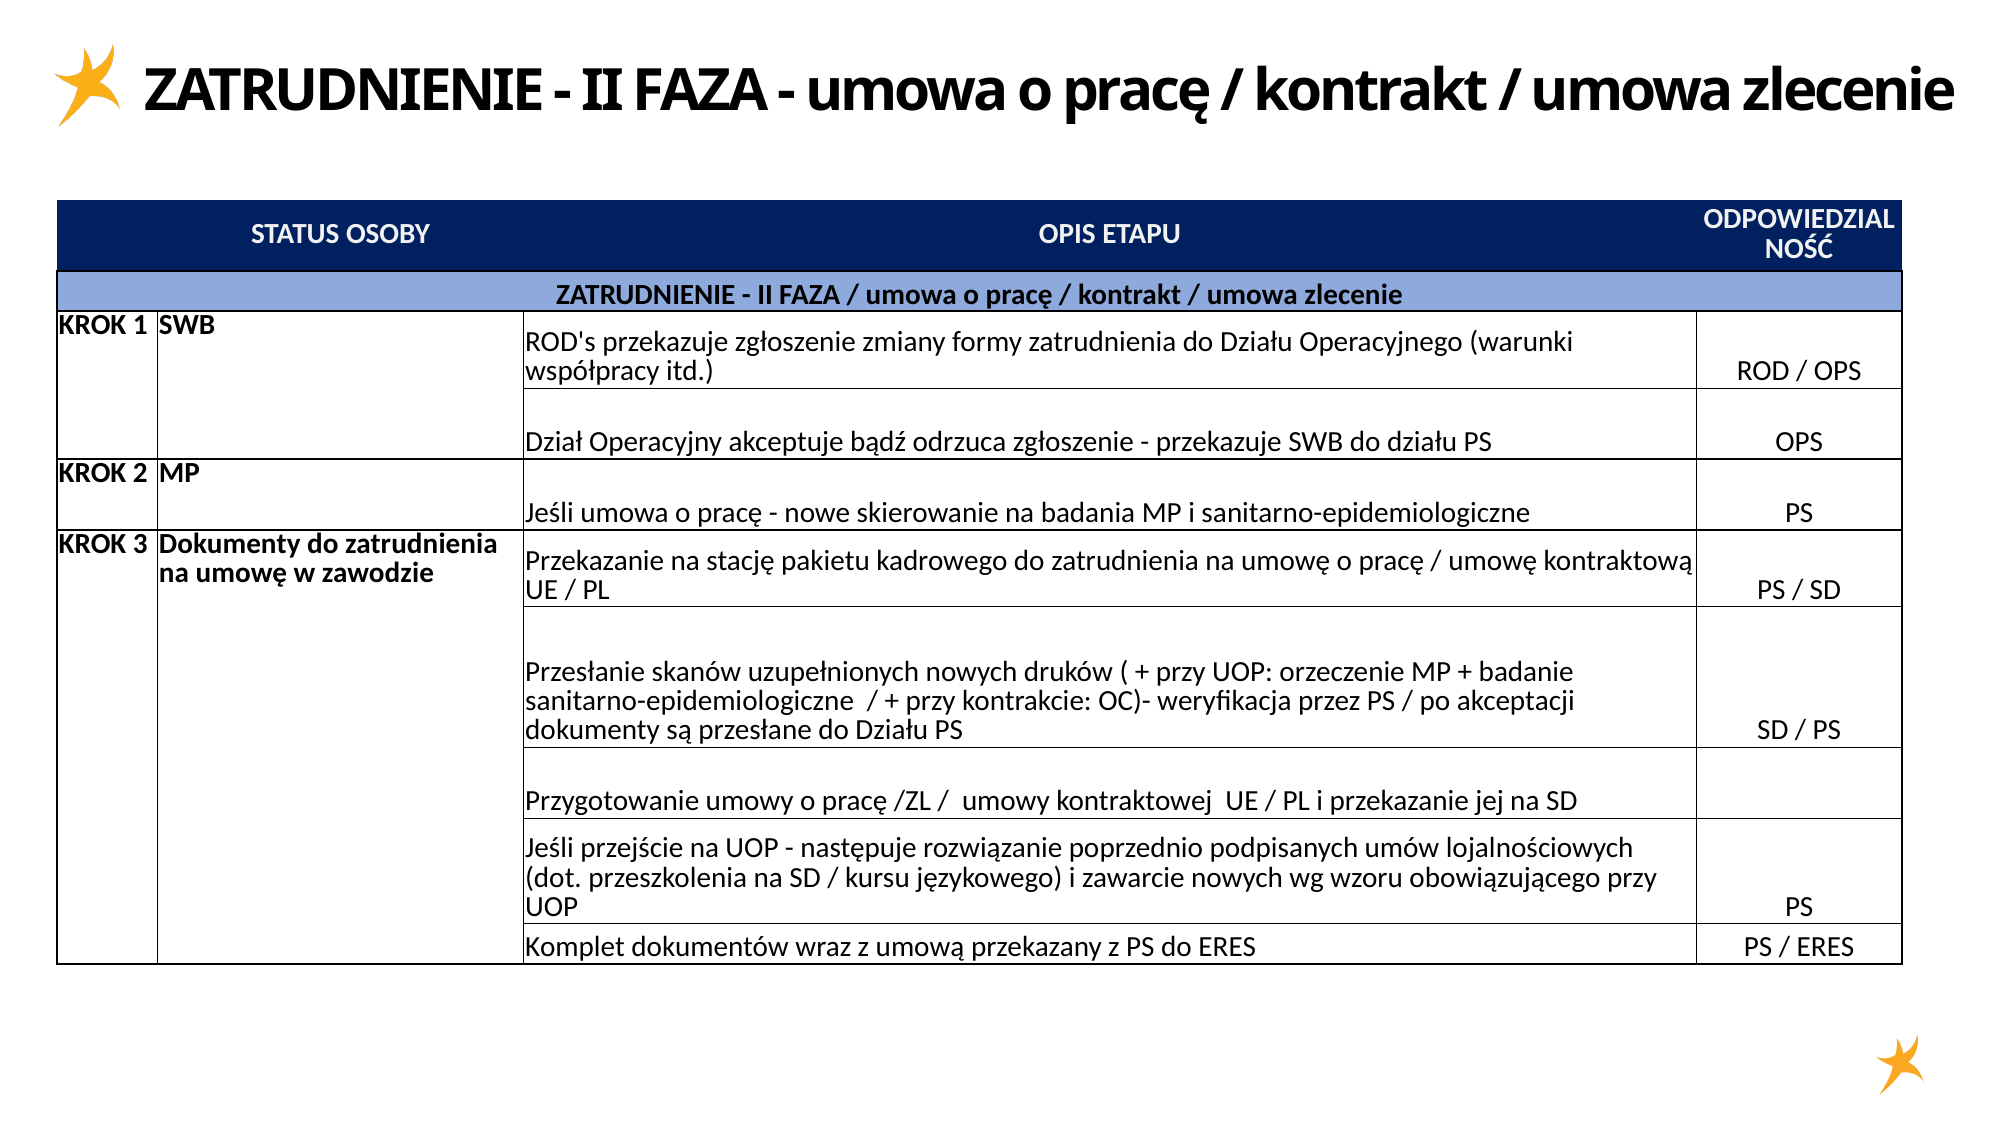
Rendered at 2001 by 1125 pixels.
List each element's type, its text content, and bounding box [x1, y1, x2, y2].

table_cell KROK 1 [58, 312, 157, 458]
table_cell OPS [1697, 389, 1901, 458]
table_cell SWB [158, 312, 523, 458]
table_header STATUS OSOBY [157, 200, 524, 270]
table_cell KROK 3 [58, 531, 157, 963]
table_cell SD / PS [1697, 607, 1901, 747]
table_cell PS [1697, 460, 1901, 529]
table_header ODPOWIEDZIALNOŚĆ [1696, 200, 1902, 270]
table_cell Komplet dokumentów wraz z umową przekazany z PS do ERES [524, 924, 1696, 963]
table_header [57, 200, 157, 270]
table_cell Przekazanie na stację pakietu kadrowego do zatrudnienia na umowę o pracę / umowę kontraktową UE / PL [524, 531, 1696, 606]
table_cell ZATRUDNIENIE - II FAZA / umowa o pracę / kontrakt / umowa zlecenie [58, 272, 1901, 310]
table_cell Jeśli przejście na UOP - następuje rozwiązanie poprzednio podpisanych umów lojalnościowych (dot. przeszkolenia na SD / kursu językowego) i zawarcie nowych wg wzoru obowiązującego przy UOP [524, 819, 1696, 923]
table_cell PS / SD [1697, 531, 1901, 606]
table_cell KROK 2 [58, 460, 157, 529]
table_cell Dział Operacyjny akceptuje bądź odrzuca zgłoszenie - przekazuje SWB do działu PS [524, 389, 1696, 458]
table_cell PS [1697, 819, 1901, 923]
table_cell Dokumenty do zatrudnienia na umowę w zawodzie [158, 531, 523, 963]
table_cell ROD's przekazuje zgłoszenie zmiany formy zatrudnienia do Działu Operacyjnego (warunki współpracy itd.) [524, 312, 1696, 388]
table_cell [1697, 748, 1901, 818]
table_header OPIS ETAPU [524, 200, 1696, 270]
table_cell ROD / OPS [1697, 312, 1901, 388]
table_cell Przygotowanie umowy o pracę /ZL / umowy kontraktowej UE / PL i przekazanie jej na SD [524, 748, 1696, 818]
title ZATRUDNIENIE - II FAZA - umowa o pracę / kontrakt / umowa zlecenie [145, 23, 1959, 159]
table_cell PS / ERES [1697, 924, 1901, 963]
table_cell Przesłanie skanów uzupełnionych nowych druków ( + przy UOP: orzeczenie MP + badanie sanitarno-epidemiologiczne / + przy kontrakcie: OC)- weryfikacja przez PS / po akceptacji dokumenty są przesłane do Działu PS [524, 607, 1696, 747]
table_cell Jeśli umowa o pracę - nowe skierowanie na badania MP i sanitarno-epidemiologiczne [524, 460, 1696, 529]
table_cell MP [158, 460, 523, 529]
